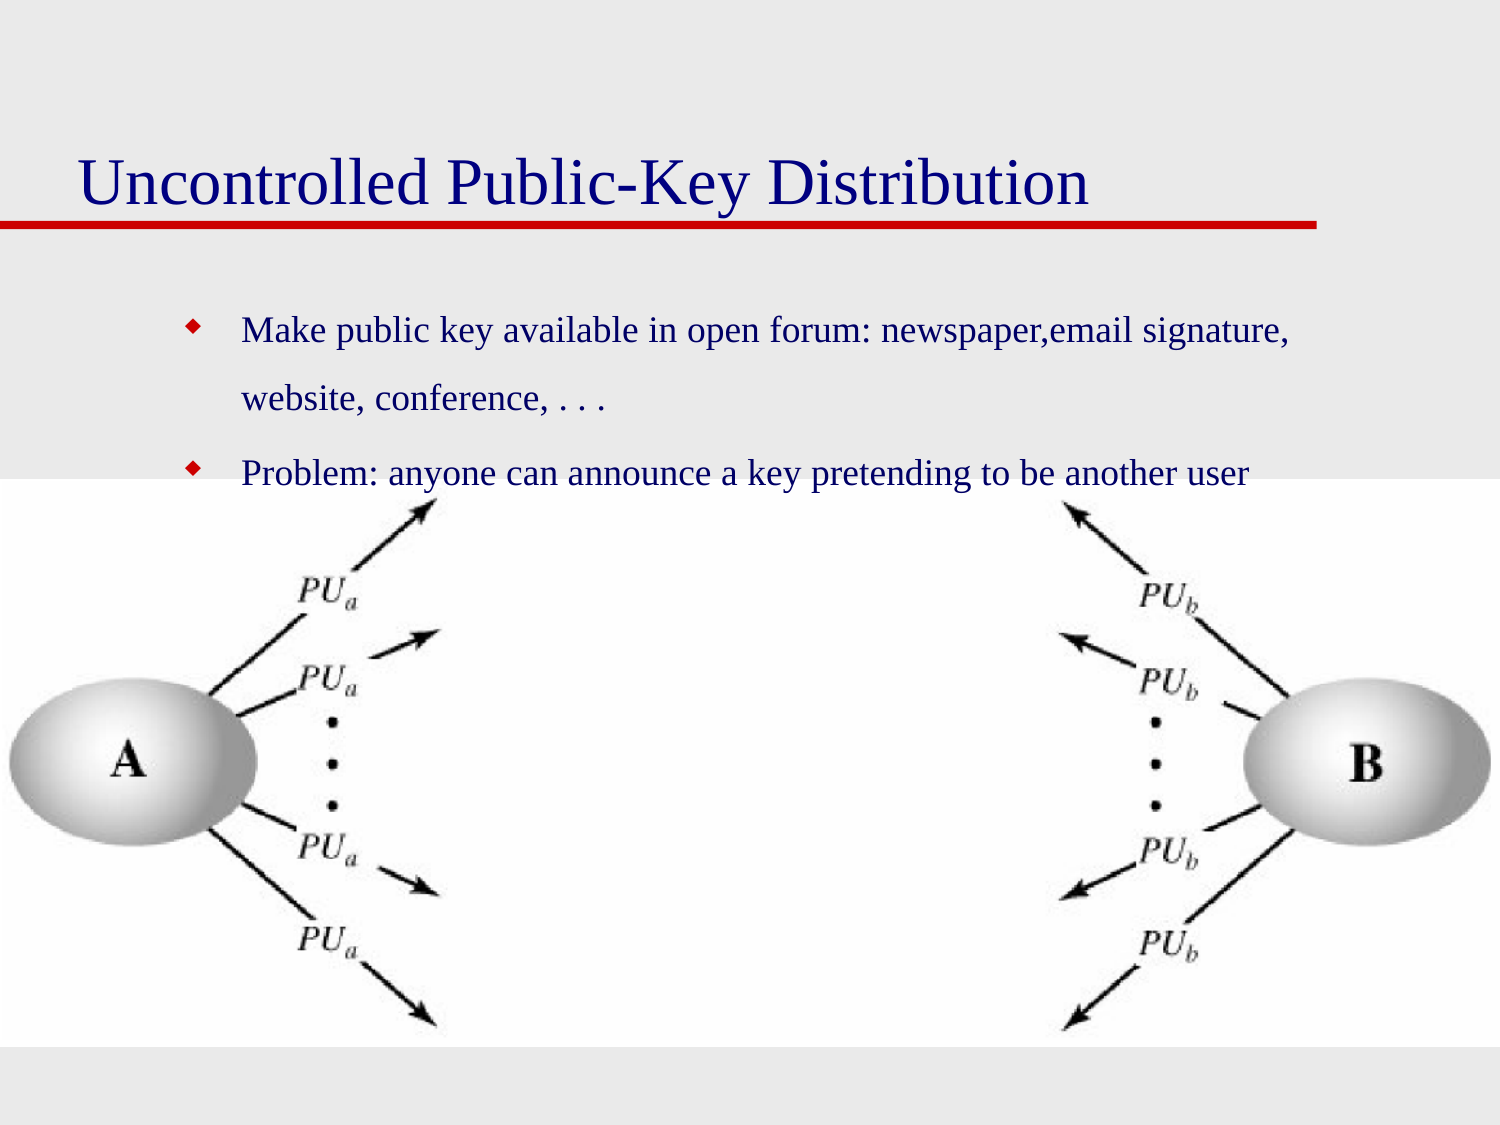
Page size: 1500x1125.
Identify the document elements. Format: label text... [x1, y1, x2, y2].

title Uncontrolled Public-Key Distribution [62, 43, 1338, 226]
picture [0, 479, 1500, 1047]
list Make public key available in open forum: newspaper,email signature, website, conference, . . . Problem: anyone can announce a key pretending to be another user [169, 274, 1438, 478]
